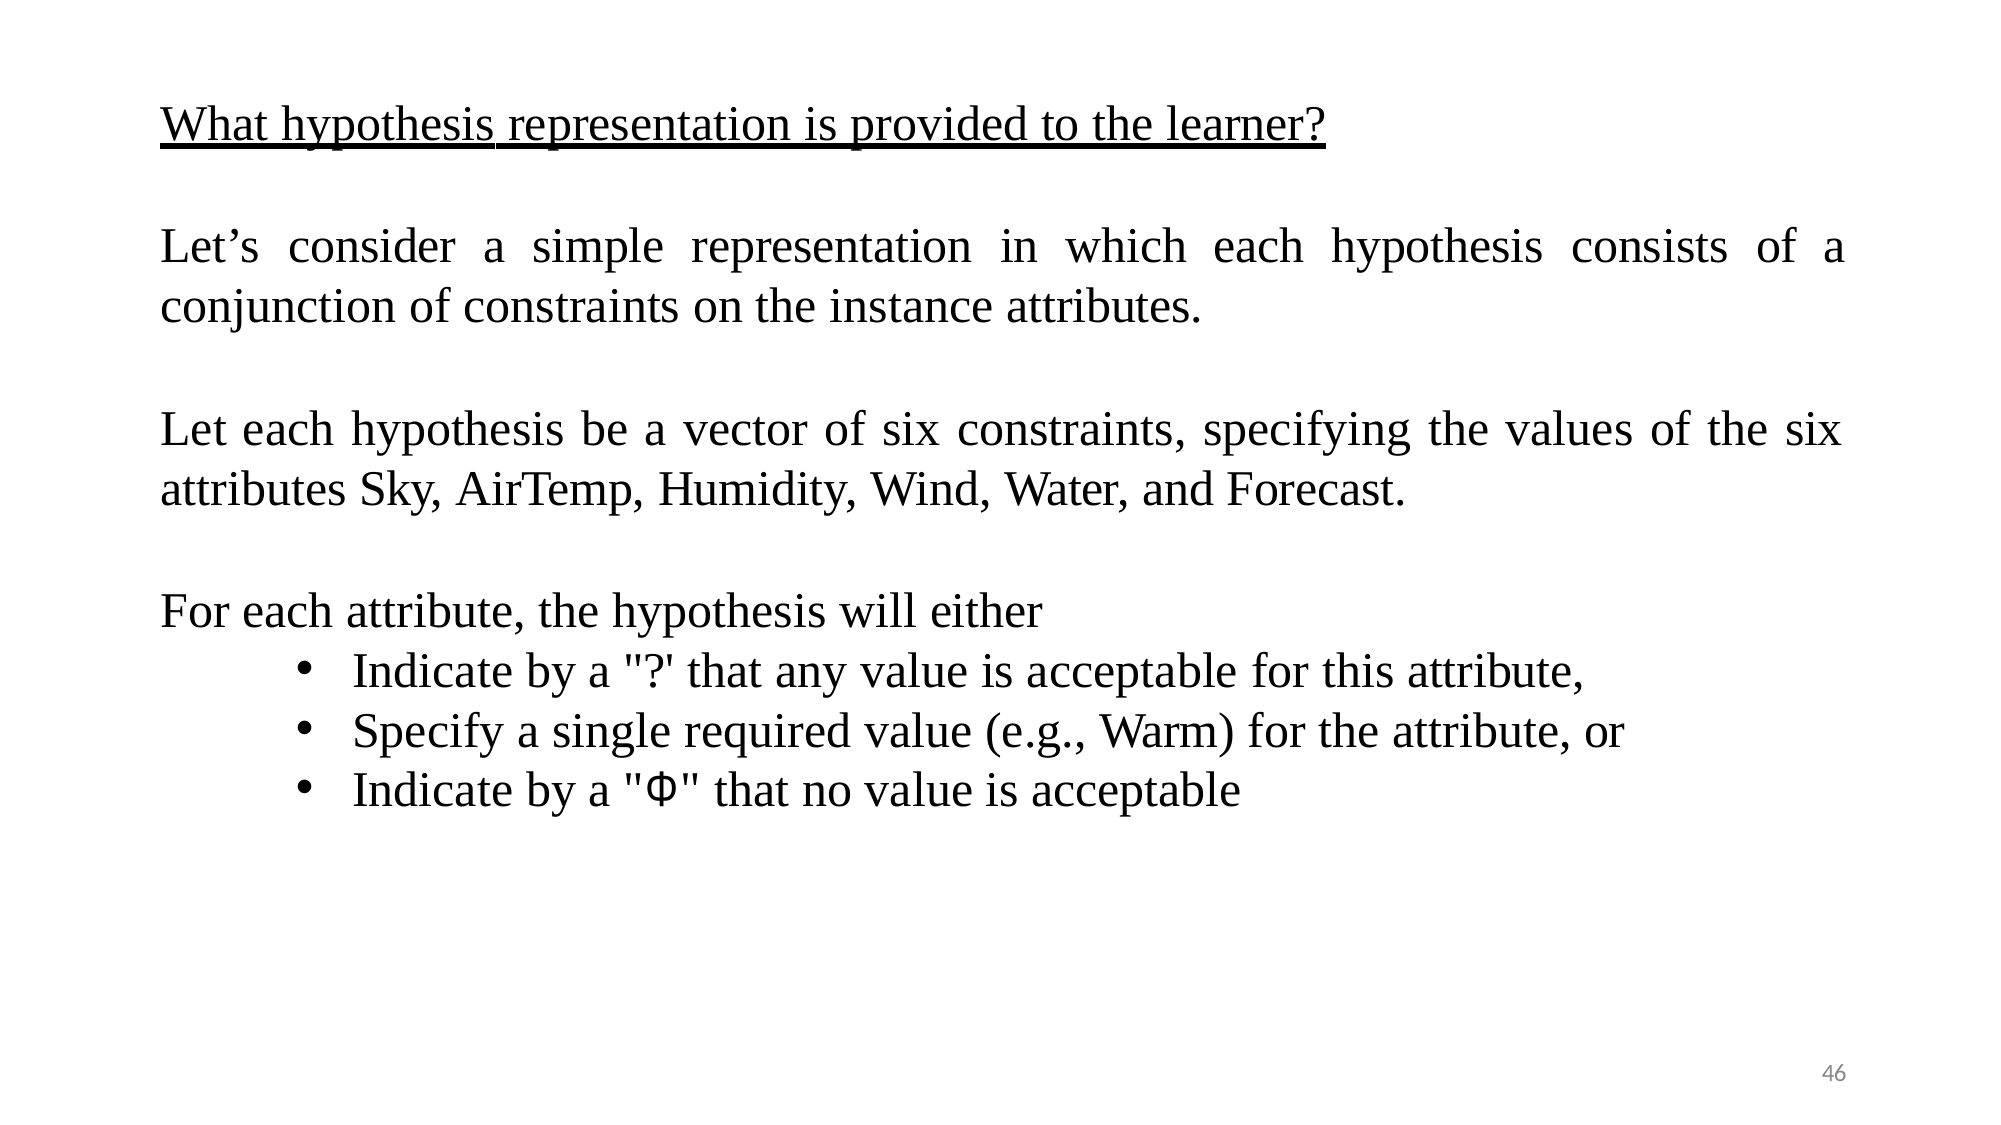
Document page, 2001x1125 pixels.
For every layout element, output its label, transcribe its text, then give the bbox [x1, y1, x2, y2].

slide_number 46 [1815, 1060, 1856, 1125]
text_box What hypothesis representation is provided to the learner? Let’s consider a simple representation in which each hypothesis consists of a conjunction of constraints on the instance attributes. Let each hypothesis be a vector of six constraints, specifying the values of the six attributes Sky, AirTemp, Humidity, Wind, Water, and Forecast. For each attribute, the hypothesis will either Indicate by a "?' that any value is acceptable for this attribute, Specify a single required value (e.g., Warm) for the attribute, or Indicate by a "Φ" that no value is acceptable [158, 88, 1847, 817]
